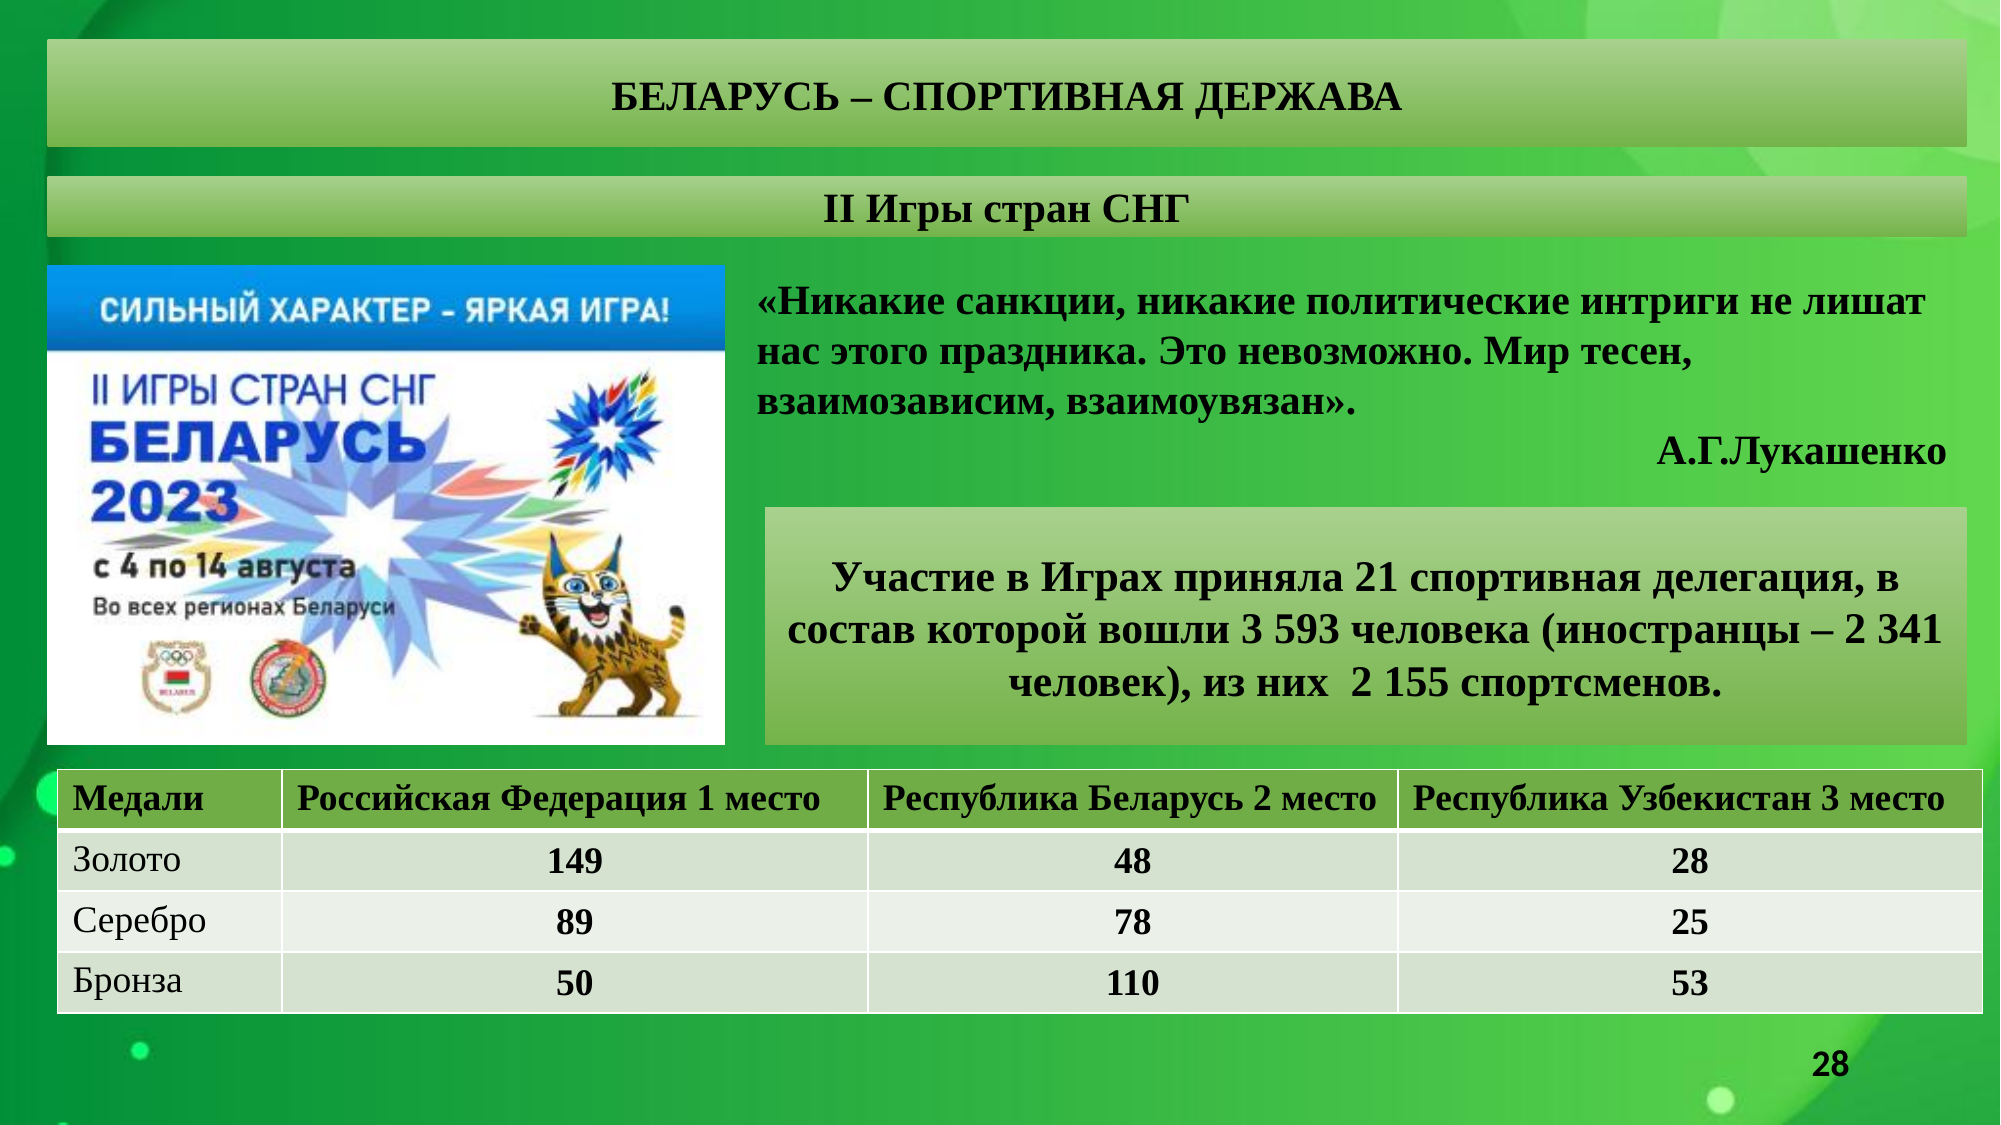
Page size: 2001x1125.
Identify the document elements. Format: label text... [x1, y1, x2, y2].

text_box БЕЛАРУСЬ – СПОРТИВНАЯ ДЕРЖАВА [47, 39, 1967, 147]
table_cell 25 [1399, 892, 1982, 951]
text_box «Никакие санкции, никакие политические интриги не лишат нас этого праздника. Это невозможно. Мир тесен, взаимозависим, взаимоувязан». А.Г.Лукашенко [741, 265, 1967, 481]
table_header Республика Беларусь 2 место [869, 770, 1397, 828]
table_cell 50 [283, 953, 867, 1012]
table_cell 28 [1399, 833, 1982, 890]
table_cell Бронза [58, 953, 281, 1012]
table_cell Серебро [58, 892, 281, 951]
text_box II Игры стран СНГ [47, 176, 1967, 237]
table_cell 78 [869, 892, 1397, 951]
table_cell Золото [58, 833, 281, 890]
table_cell 110 [869, 953, 1397, 1012]
table_cell 89 [283, 892, 867, 951]
table_header Медали [58, 770, 281, 828]
text_box Участие в Играх приняла 21 спортивная делегация, в состав которой вошли 3 593 человека (иностранцы – 2 341 человек), из них 2 155 спортсменов. [765, 507, 1967, 745]
slide_number 28 [1414, 1031, 1865, 1092]
table_cell 149 [283, 833, 867, 890]
picture [0, 0, 2000, 1125]
table_header Российская Федерация 1 место [283, 770, 867, 828]
table_cell 48 [869, 833, 1397, 890]
table_cell 53 [1399, 953, 1982, 1012]
table_header Республика Узбекистан 3 место [1399, 770, 1982, 828]
